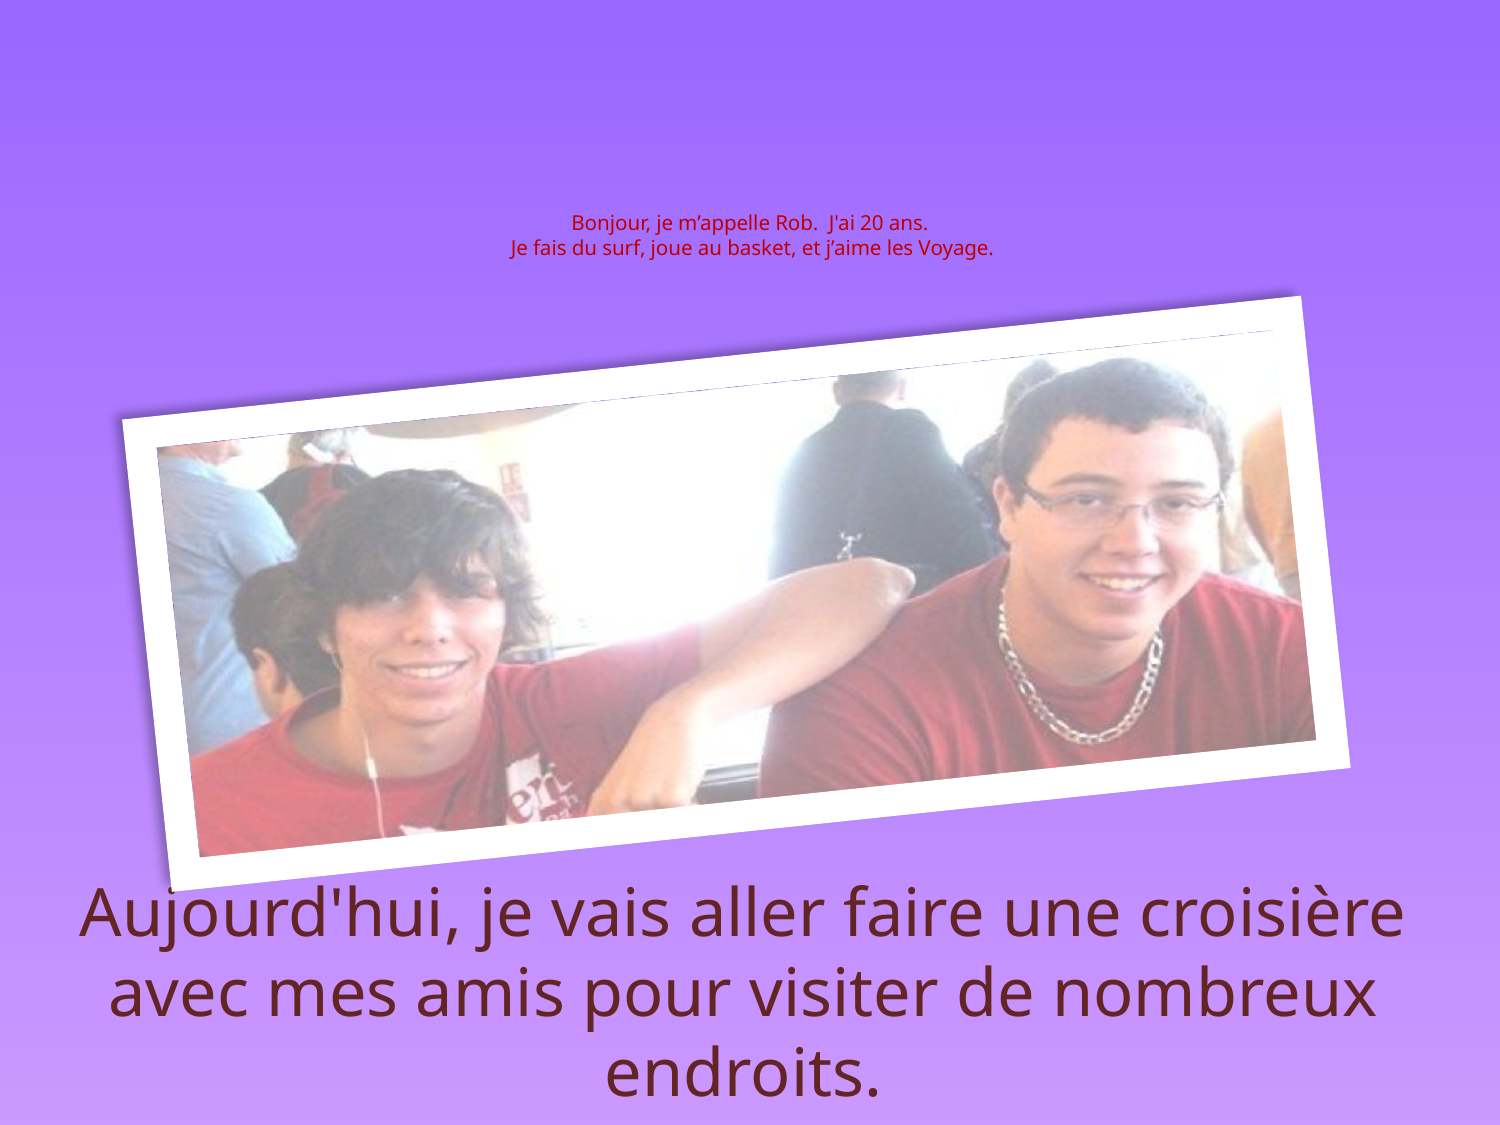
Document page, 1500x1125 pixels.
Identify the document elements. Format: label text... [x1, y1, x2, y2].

title Bonjour, je m’appelle Rob. J'ai 20 ans. Je fais du surf, joue au basket, et j’aime les Voyage. [112, 112, 1388, 375]
subtitle Aujourd'hui, je vais aller faire une croisière avec mes amis pour visiter de nombreux endroits. [37, 862, 1450, 1088]
picture [158, 331, 1316, 857]
